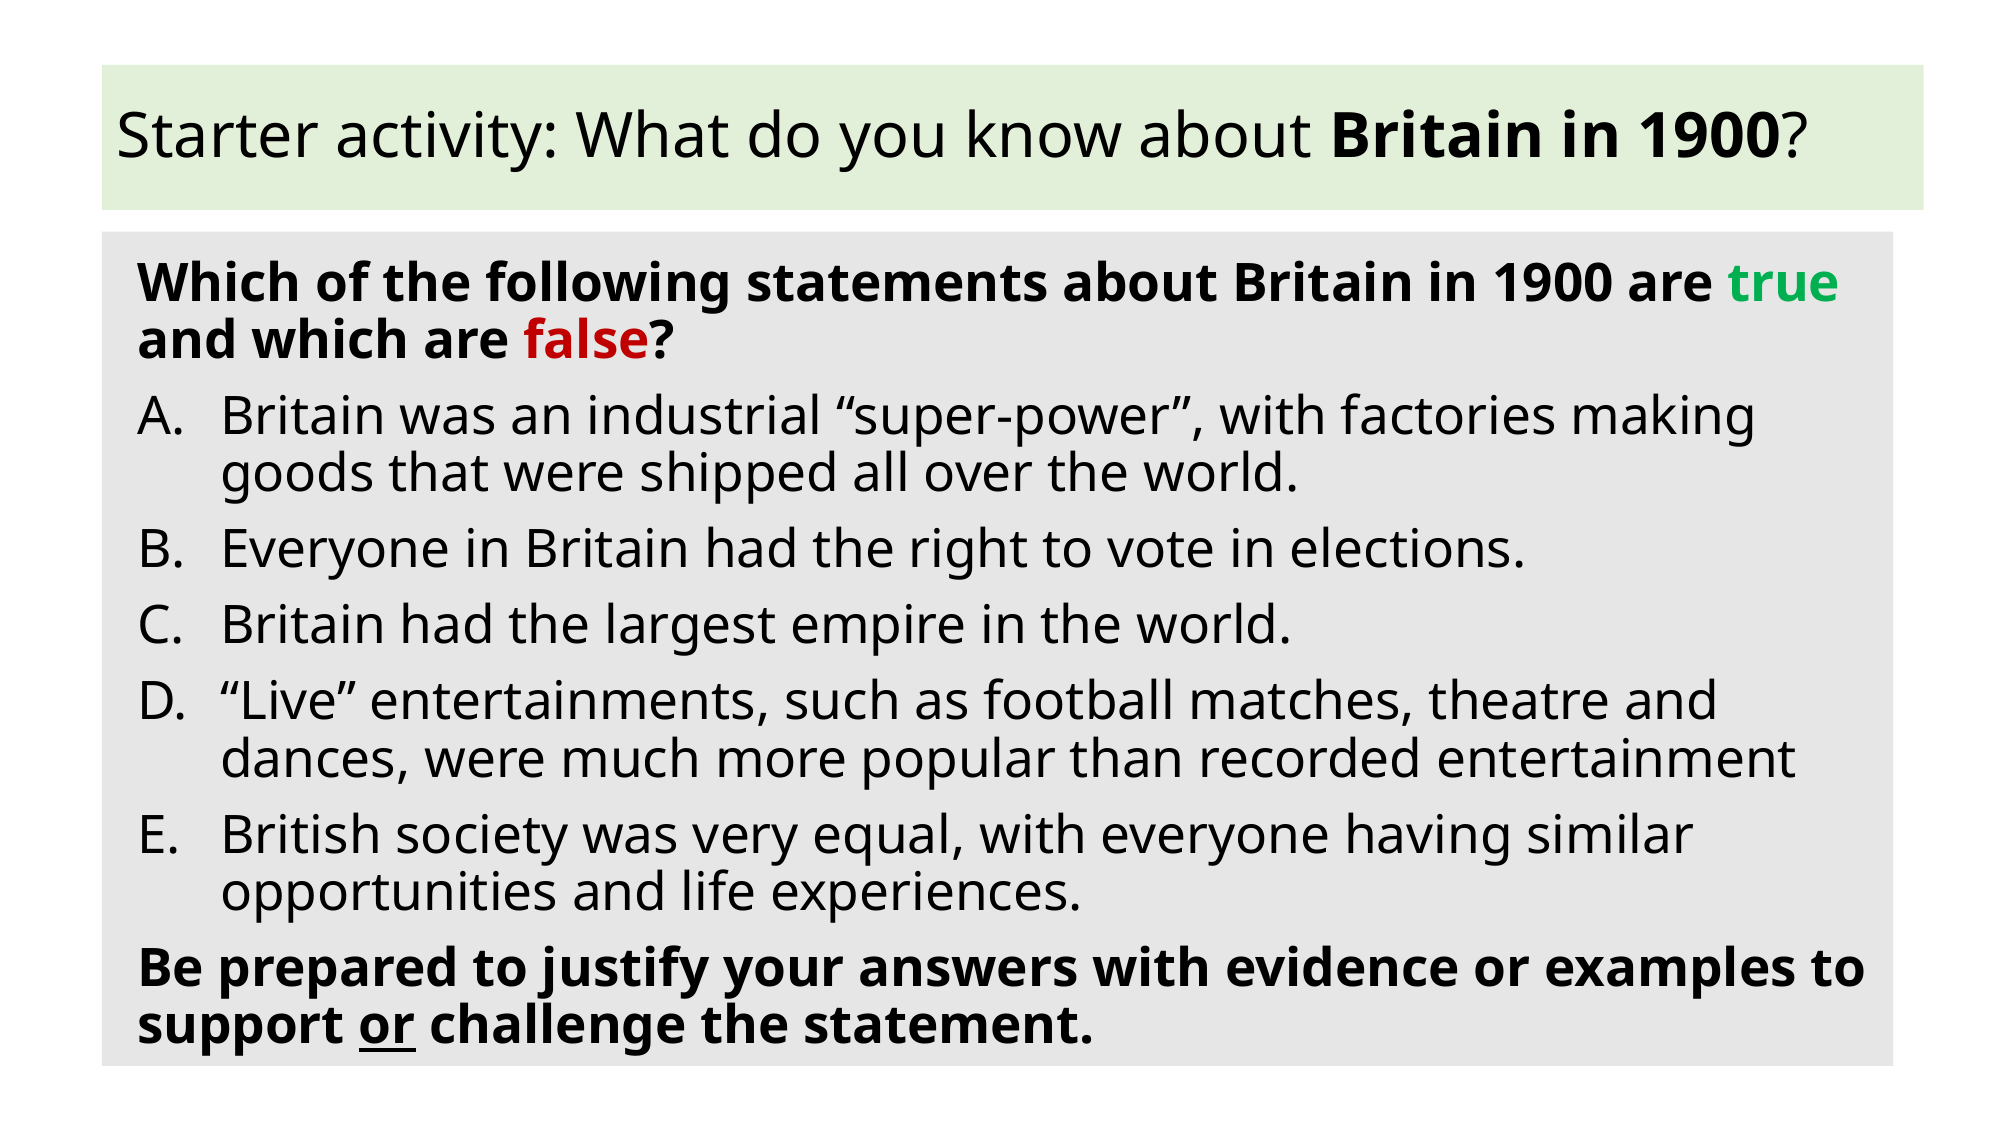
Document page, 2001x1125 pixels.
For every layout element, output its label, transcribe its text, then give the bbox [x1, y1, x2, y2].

title Starter activity: What do you know about Britain in 1900? [101, 64, 1924, 210]
list Which of the following statements about Britain in 1900 are true and which are false? Britain was an industrial “super-power”, with factories making goods that were shipped all over the world. Everyone in Britain had the right to vote in elections. Britain had the largest empire in the world. “Live” entertainments, such as football matches, theatre and dances, were much more popular than recorded entertainment British society was very equal, with everyone having similar opportunities and life experiences. Be prepared to justify your answers with evidence or examples to support or challenge the statement. [101, 231, 1894, 1066]
